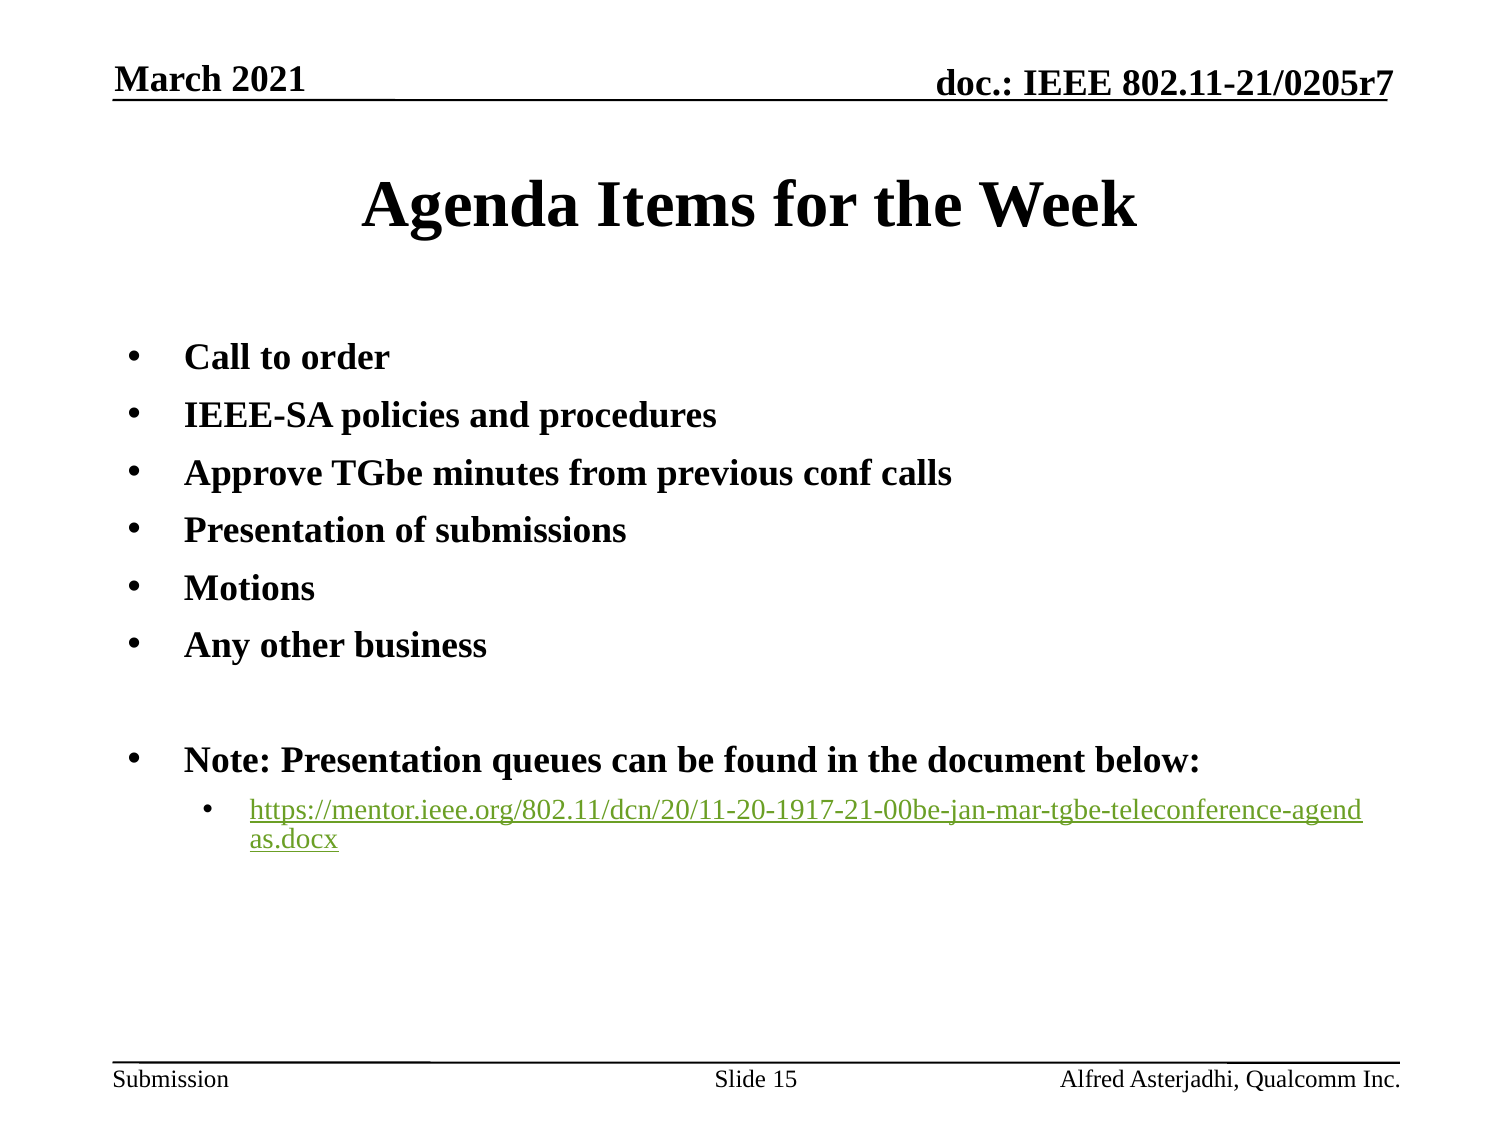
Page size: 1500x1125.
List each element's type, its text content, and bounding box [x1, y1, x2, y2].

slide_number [114, 54, 493, 100]
title Agenda Items for the Week [112, 112, 1388, 288]
list Call to order IEEE-SA policies and procedures Approve TGbe minutes from previous conf calls Presentation of submissions Motions Any other business Note: Presentation queues can be found in the document below: https://mentor.ieee.org/802.11/dcn/20/11-20-1917-21-00be-jan-mar-tgbe-teleconference-agendas.docx [112, 324, 1388, 1000]
footer Alfred Asterjadhi, Qualcomm Inc. [878, 1061, 1402, 1093]
slide_number Slide 15 [712, 1061, 800, 1123]
